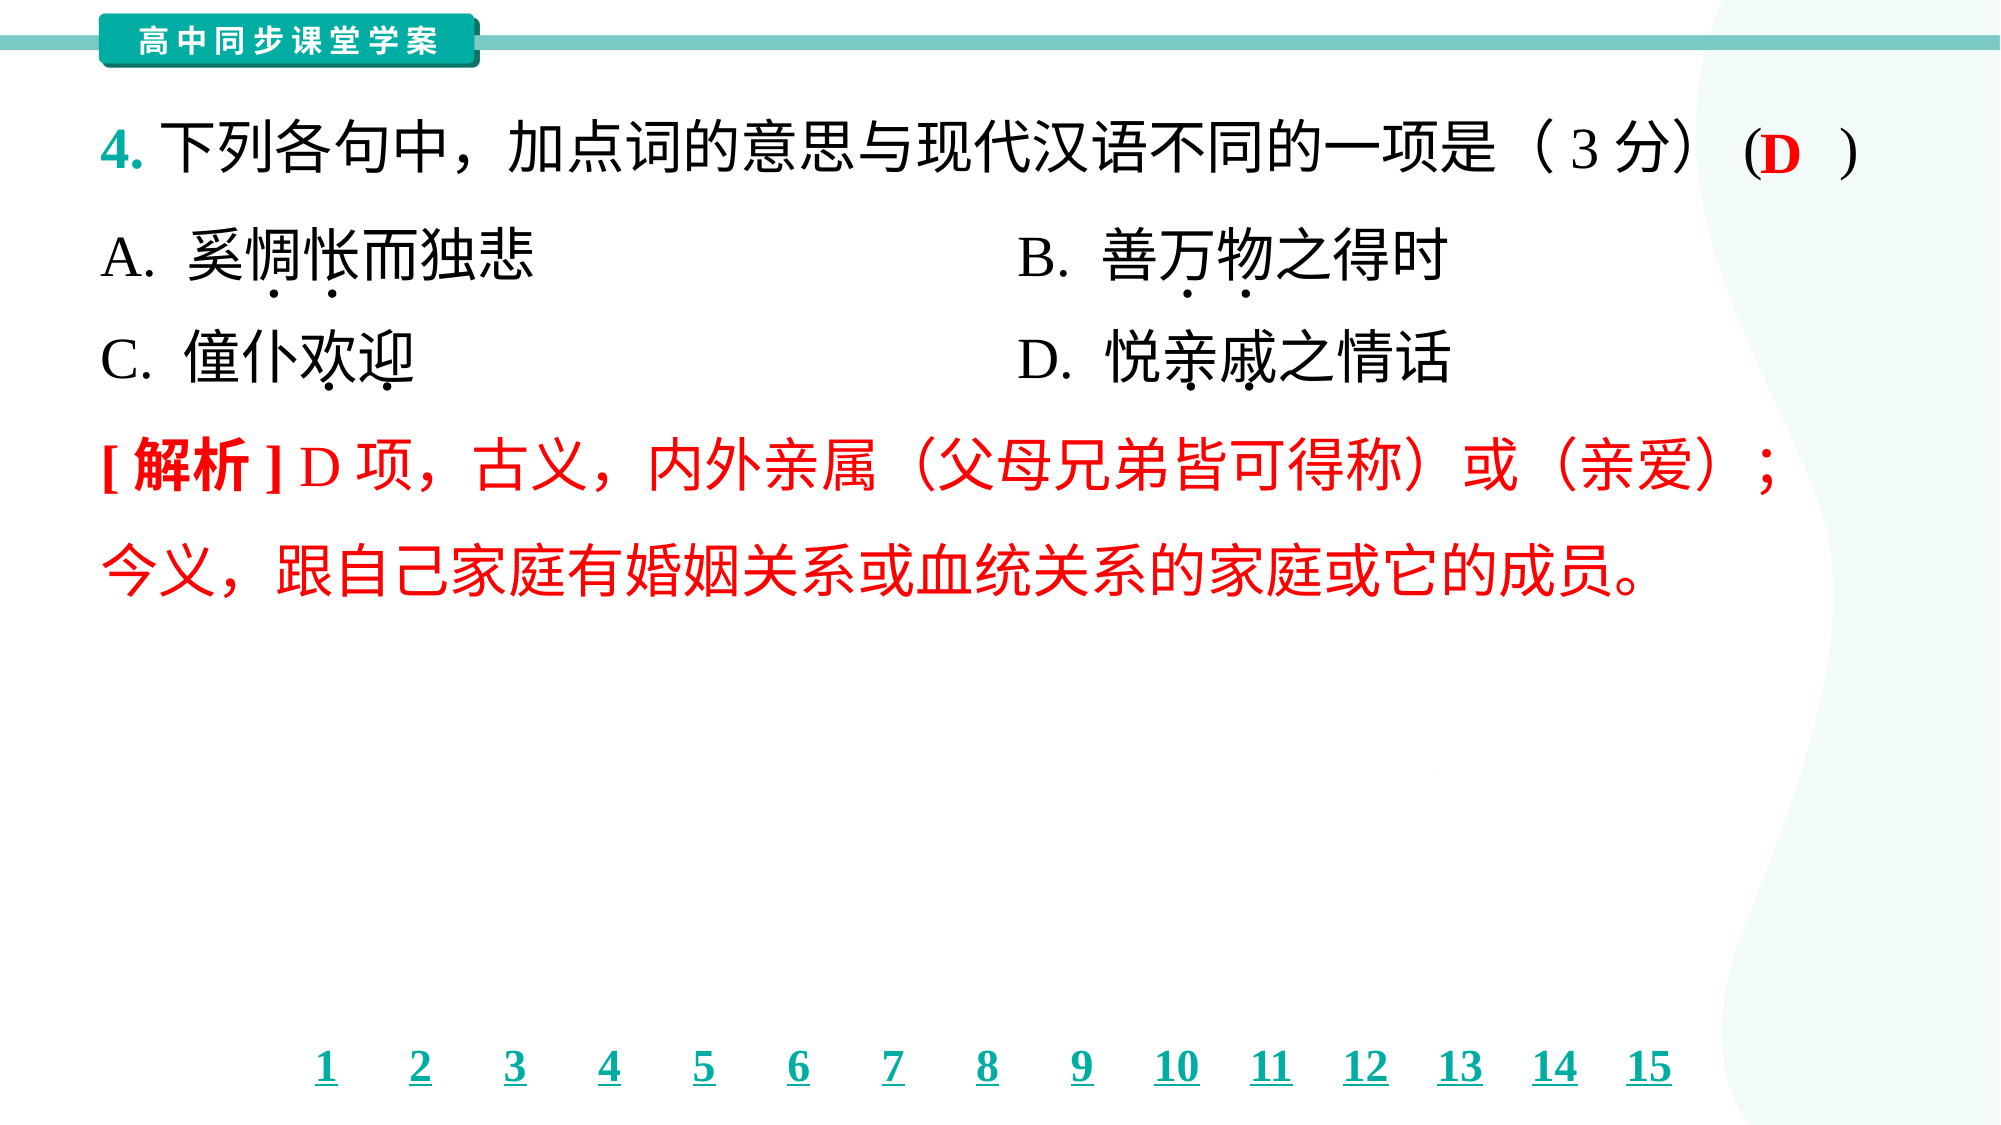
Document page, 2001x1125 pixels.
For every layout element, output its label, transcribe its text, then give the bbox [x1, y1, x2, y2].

text_box [1183, 289, 1192, 298]
text_box [1244, 382, 1254, 391]
text_box [1241, 289, 1251, 298]
text_box [1186, 382, 1196, 391]
text_box 4.下列各句中，加点词的意思与现代汉语不同的一项是（3分）( ) [100, 76, 1899, 169]
text_box [328, 289, 337, 298]
picture [0, 0, 2000, 1125]
text_box [382, 382, 392, 391]
text_box [269, 289, 279, 298]
text_box [324, 382, 334, 391]
text_box D [1738, 81, 1824, 175]
text_box A. 奚惆怅而独悲 B. 善万物之得时 C. 僮仆欢迎 D. 悦亲戚之情话 [100, 182, 1899, 380]
text_box [解析] D项，古义，内外亲属（父母兄弟皆可得称）或（亲爱）； 今义，跟自己家庭有婚姻关系或血统关系的家庭或它的成员。 [100, 391, 1899, 592]
